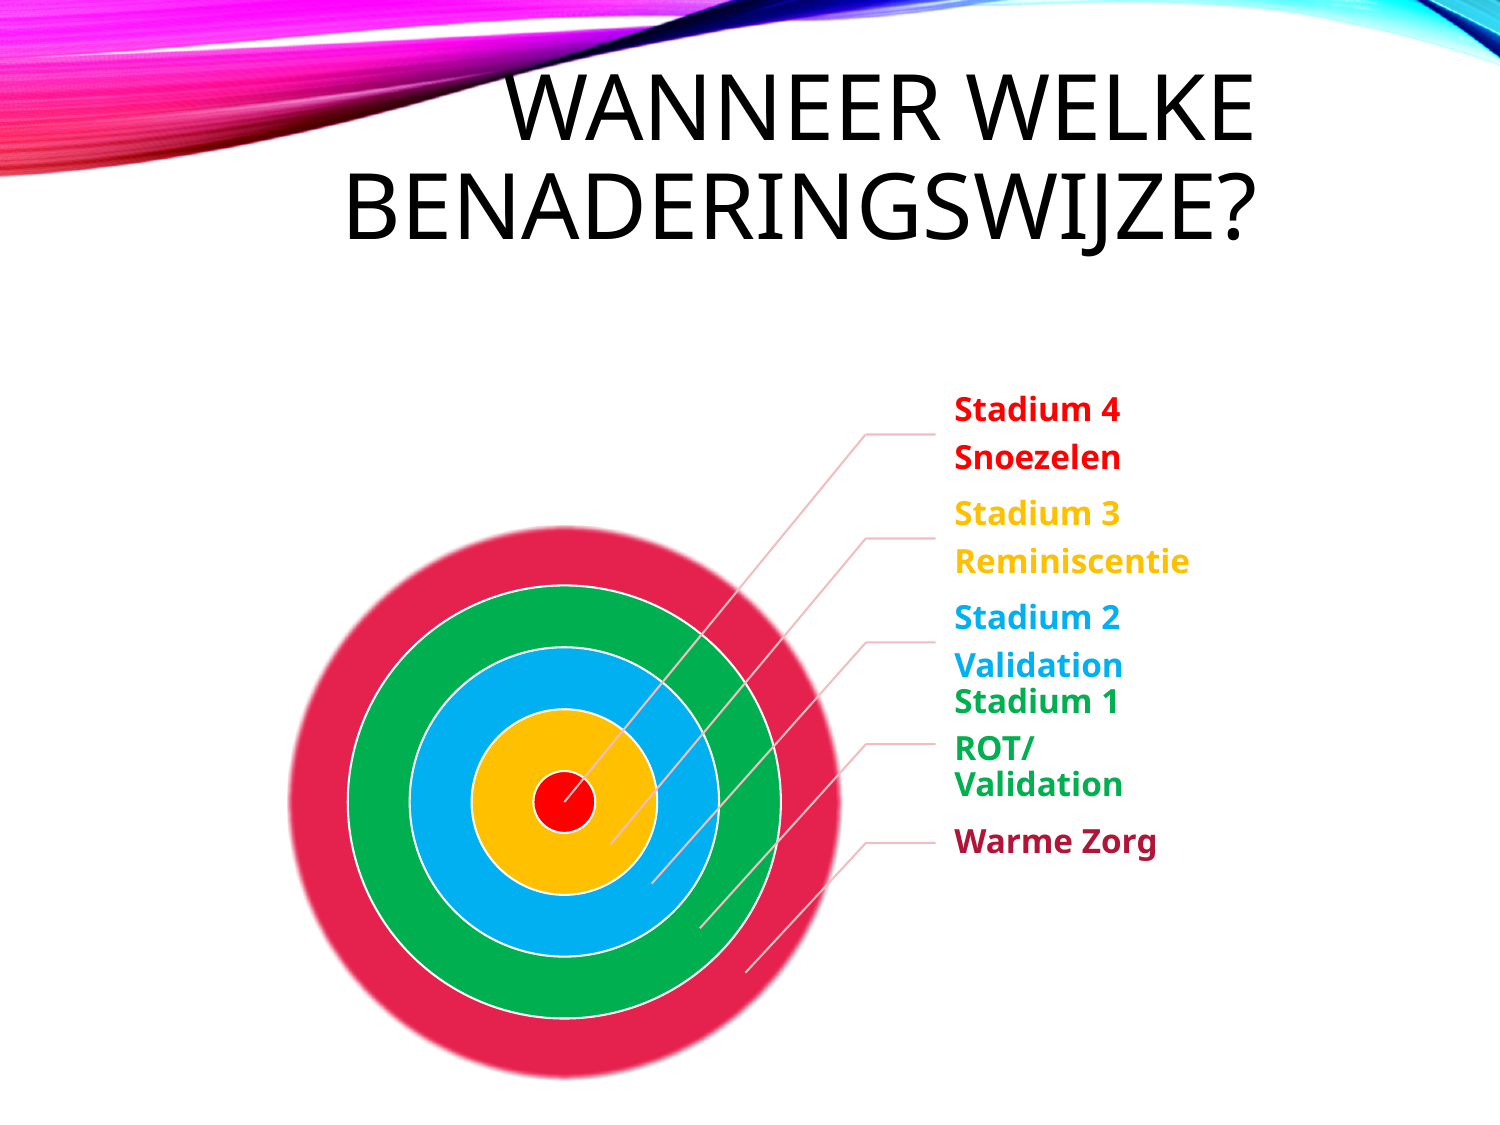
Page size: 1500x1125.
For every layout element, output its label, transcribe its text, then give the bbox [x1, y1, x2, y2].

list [74, 361, 1426, 1105]
picture [0, 0, 1500, 178]
title Wanneer welke benaderingswijze? [226, 54, 1274, 267]
